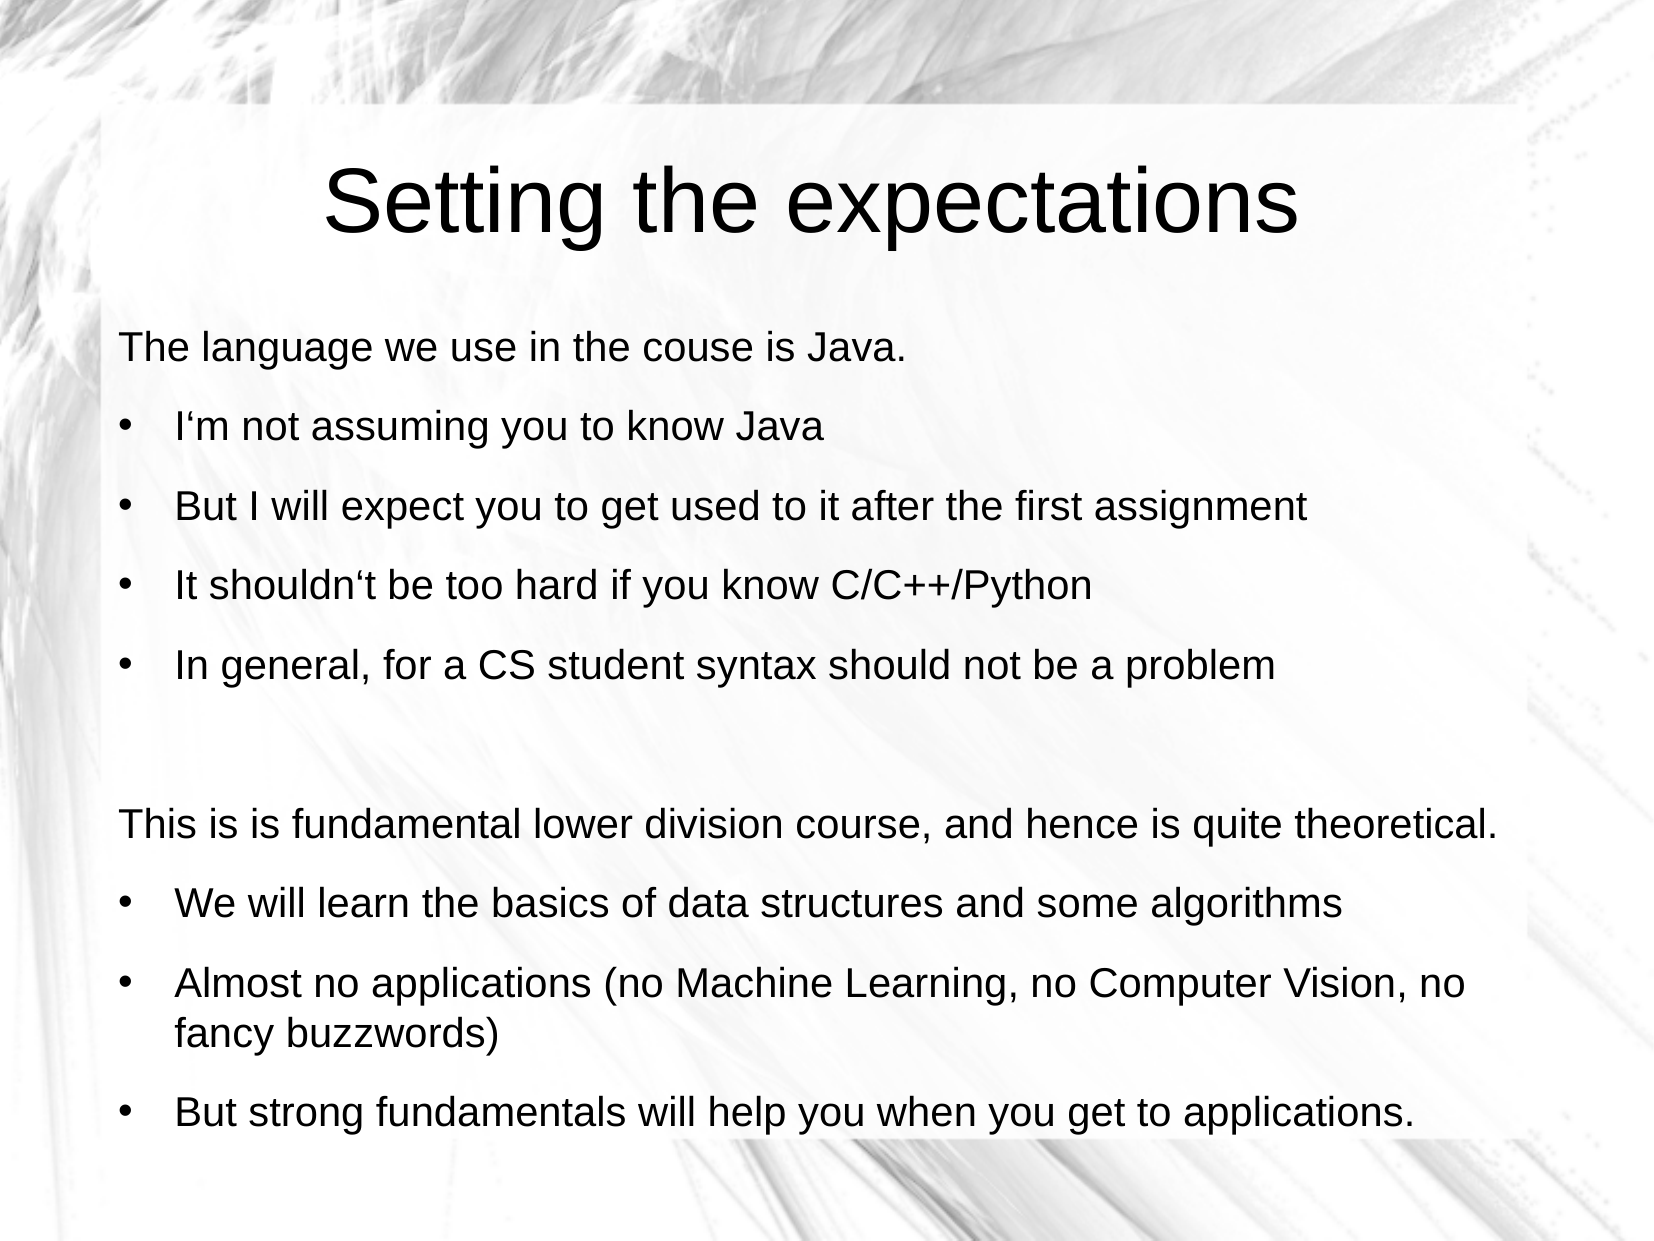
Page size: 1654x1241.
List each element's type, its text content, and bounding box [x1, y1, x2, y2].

list The language we use in the couse is Java. I‘m not assuming you to know Java But I will expect you to get used to it after the first assignment It shouldn‘t be too hard if you know C/C++/Python In general, for a CS student syntax should not be a problem This is is fundamental lower division course, and hence is quite theoretical. We will learn the basics of data structures and some algorithms Almost no applications (no Machine Learning, no Computer Vision, no fancy buzzwords) But strong fundamentals will help you when you get to applications. [118, 319, 1571, 1158]
title Setting the expectations [118, 112, 1506, 281]
picture [0, 0, 1654, 1241]
